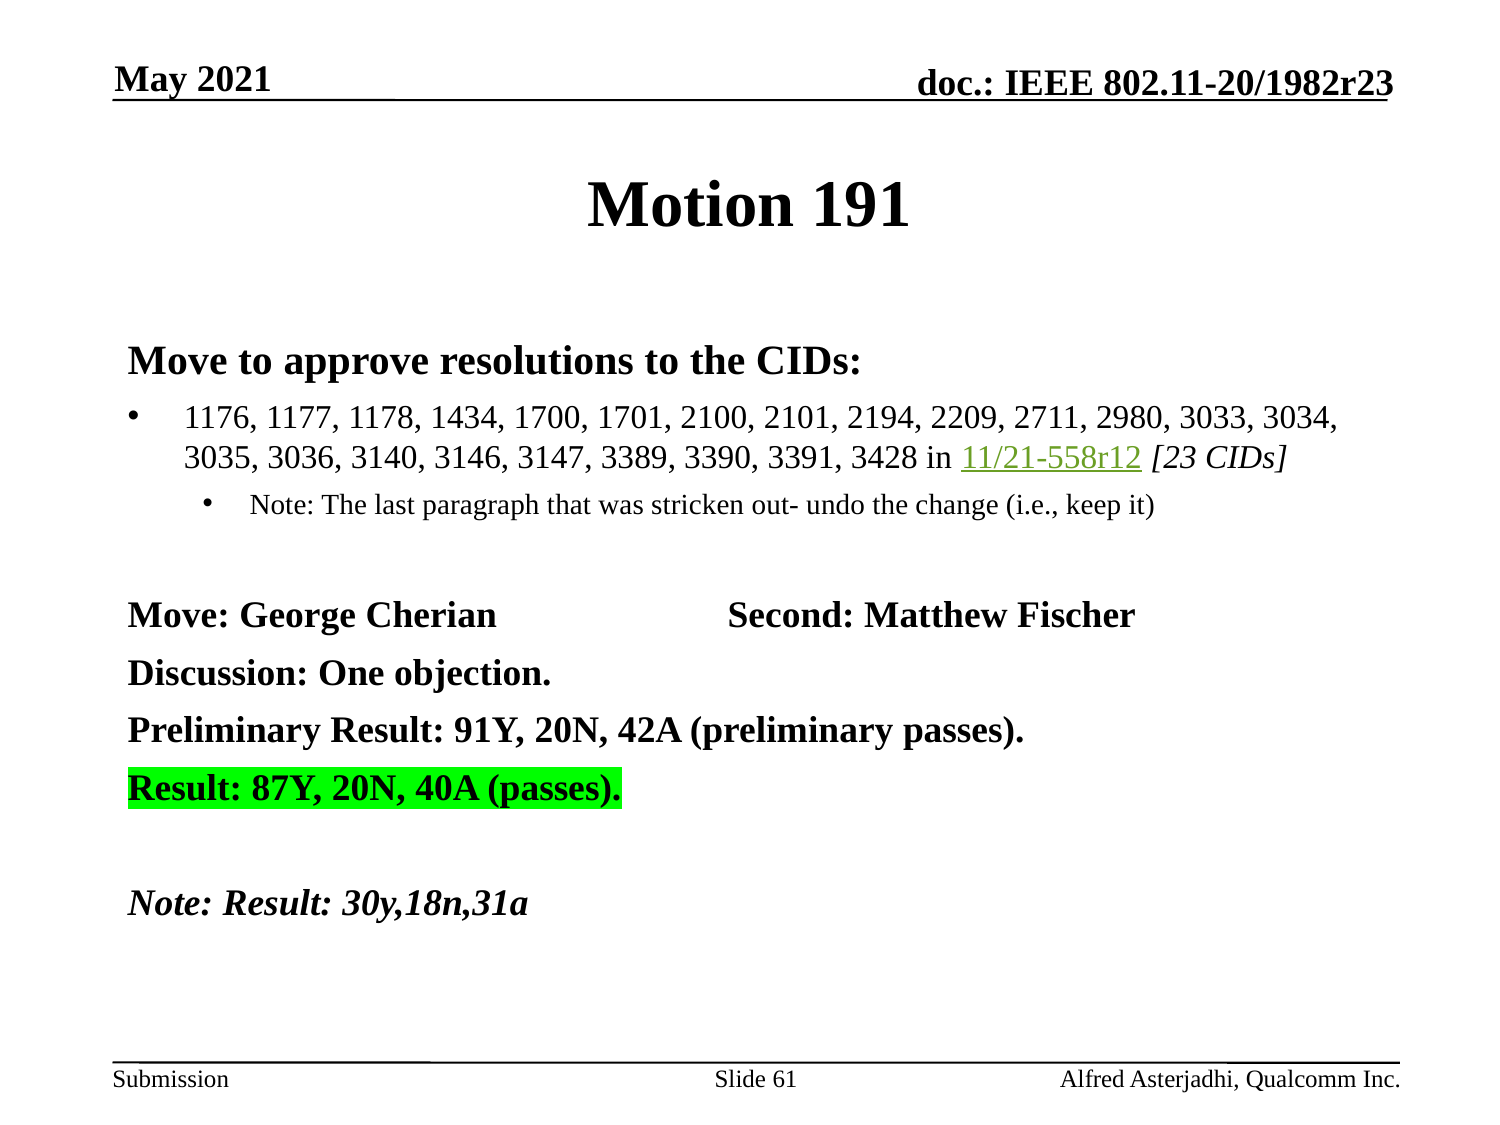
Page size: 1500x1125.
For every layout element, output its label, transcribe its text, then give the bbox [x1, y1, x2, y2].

list Move to approve resolutions to the CIDs: 1176, 1177, 1178, 1434, 1700, 1701, 2100, 2101, 2194, 2209, 2711, 2980, 3033, 3034, 3035, 3036, 3140, 3146, 3147, 3389, 3390, 3391, 3428 in 11/21-558r12 [23 CIDs] Note: The last paragraph that was stricken out- undo the change (i.e., keep it) Move: George Cherian Second: Matthew Fischer Discussion: One objection. Preliminary Result: 91Y, 20N, 42A (preliminary passes). Result: 87Y, 20N, 40A (passes). Note: Result: 30y,18n,31a [112, 324, 1388, 1000]
slide_number Slide 61 [712, 1061, 800, 1123]
footer Alfred Asterjadhi, Qualcomm Inc. [878, 1061, 1402, 1093]
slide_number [114, 54, 423, 100]
title Motion 191 [112, 112, 1388, 288]
